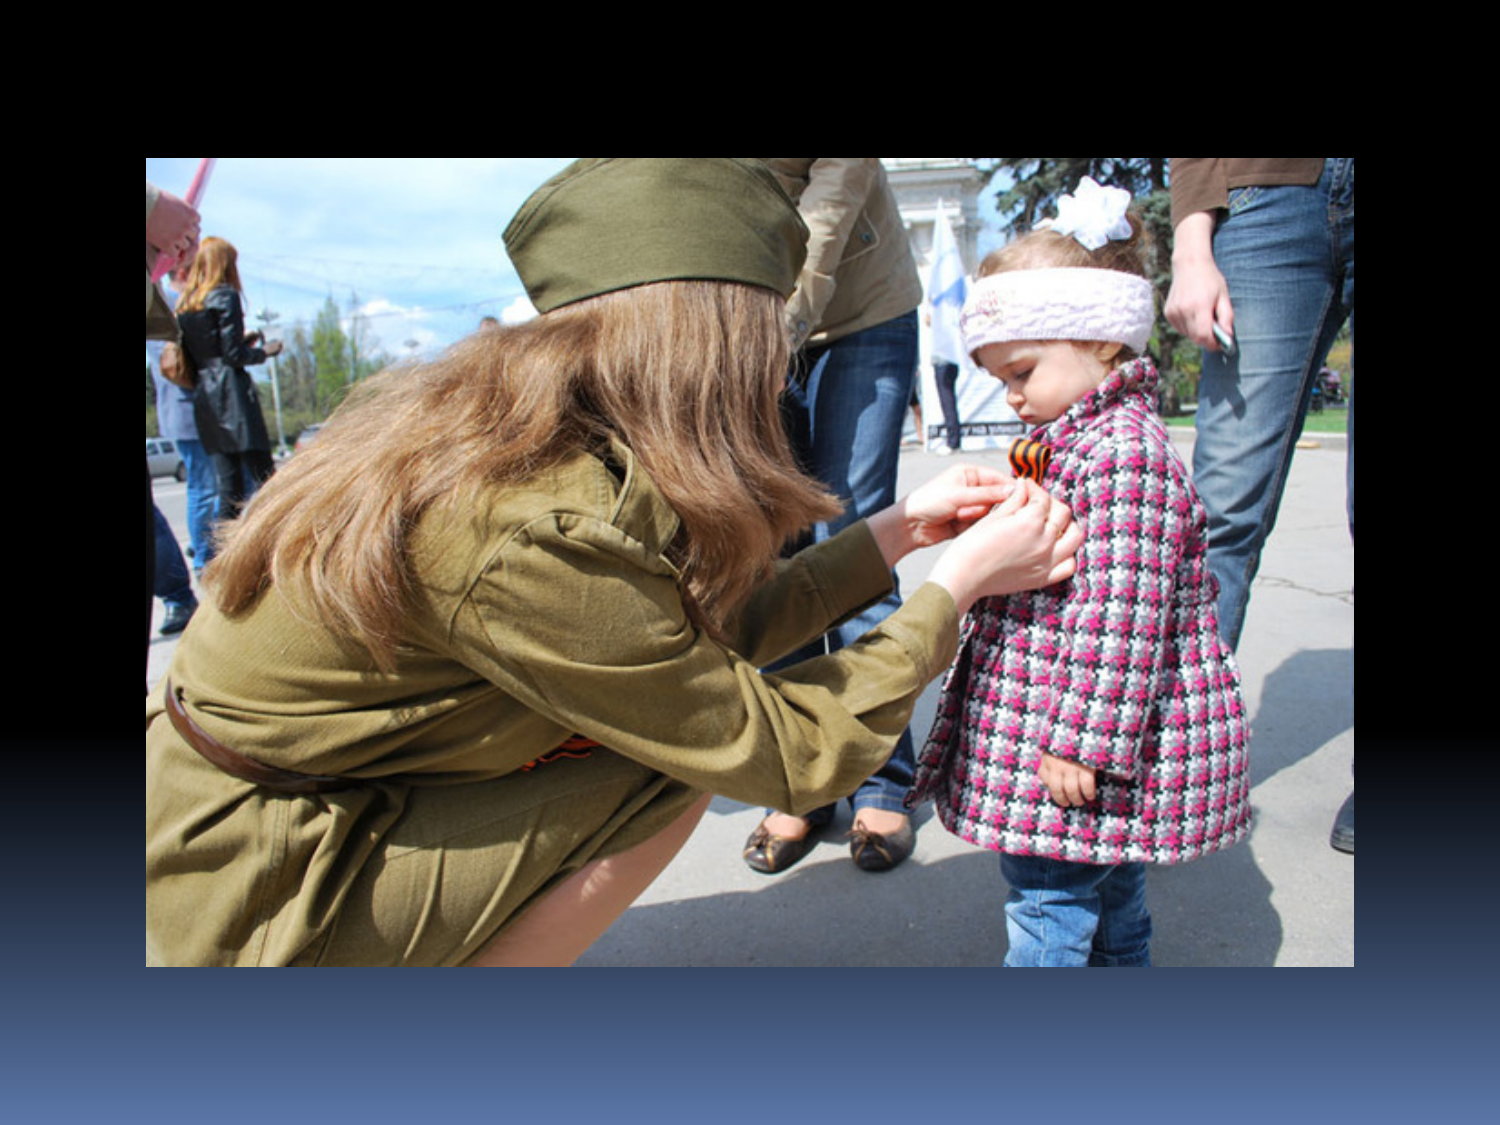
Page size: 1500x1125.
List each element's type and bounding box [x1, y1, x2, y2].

picture [146, 158, 1354, 967]
